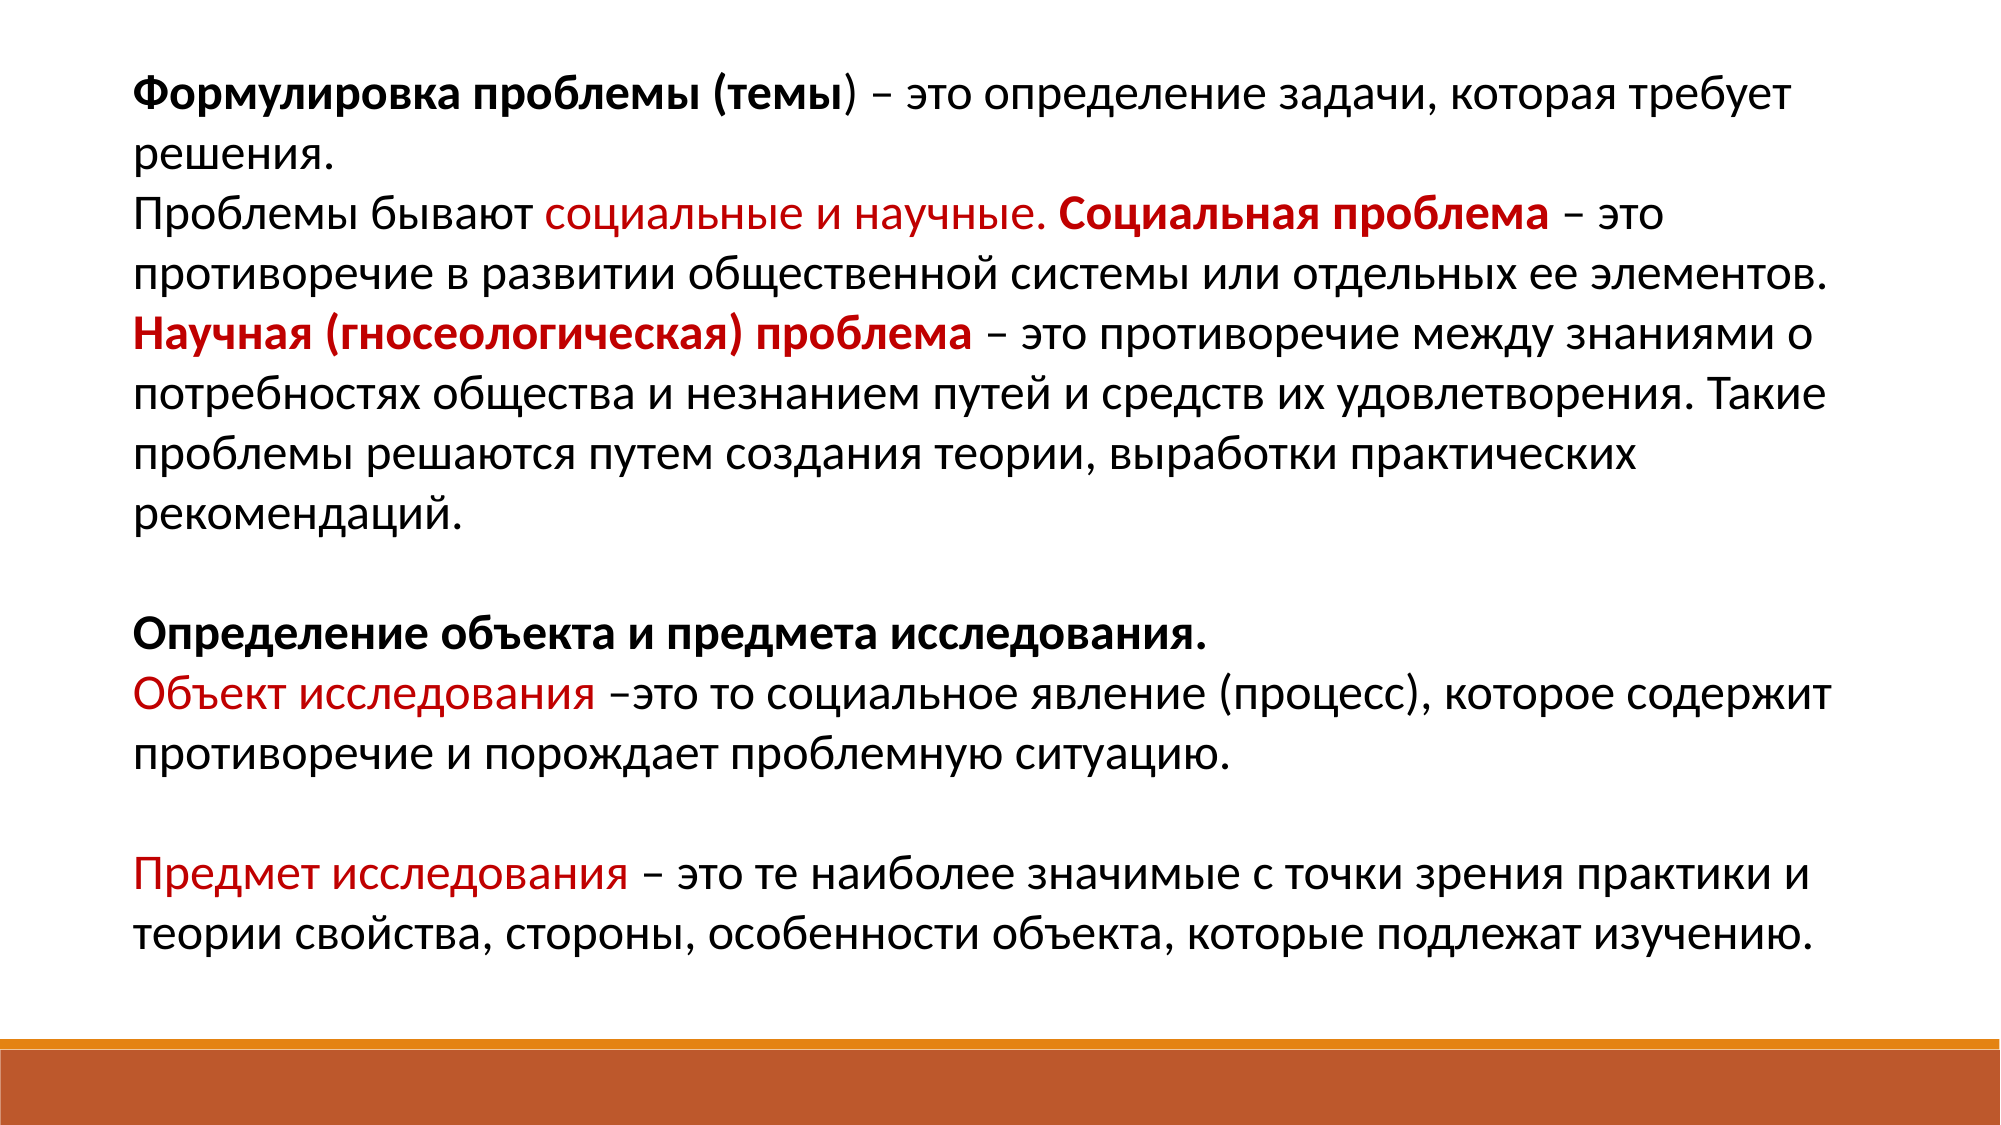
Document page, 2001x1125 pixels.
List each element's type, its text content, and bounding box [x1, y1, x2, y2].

text_box Формулировка проблемы (темы) – это определение задачи, которая требует решения. Проблемы бывают социальные и научные. Социальная проблема – это противоречие в развитии общественной системы или отдельных ее элементов. Научная (гносеологическая) проблема – это противоречие между знаниями о потребностях общества и незнанием путей и средств их удовлетворения. Такие проблемы решаются путем создания теории, выработки практических рекомендаций. Определение объекта и предмета исследования. Объект исследования –это то социальное явление (процесс), которое содержит противоречие и порождает проблемную ситуацию. Предмет исследования – это те наиболее значимые с точки зрения практики и теории свойства, стороны, особенности объекта, которые подлежат изучению. [118, 52, 1939, 967]
